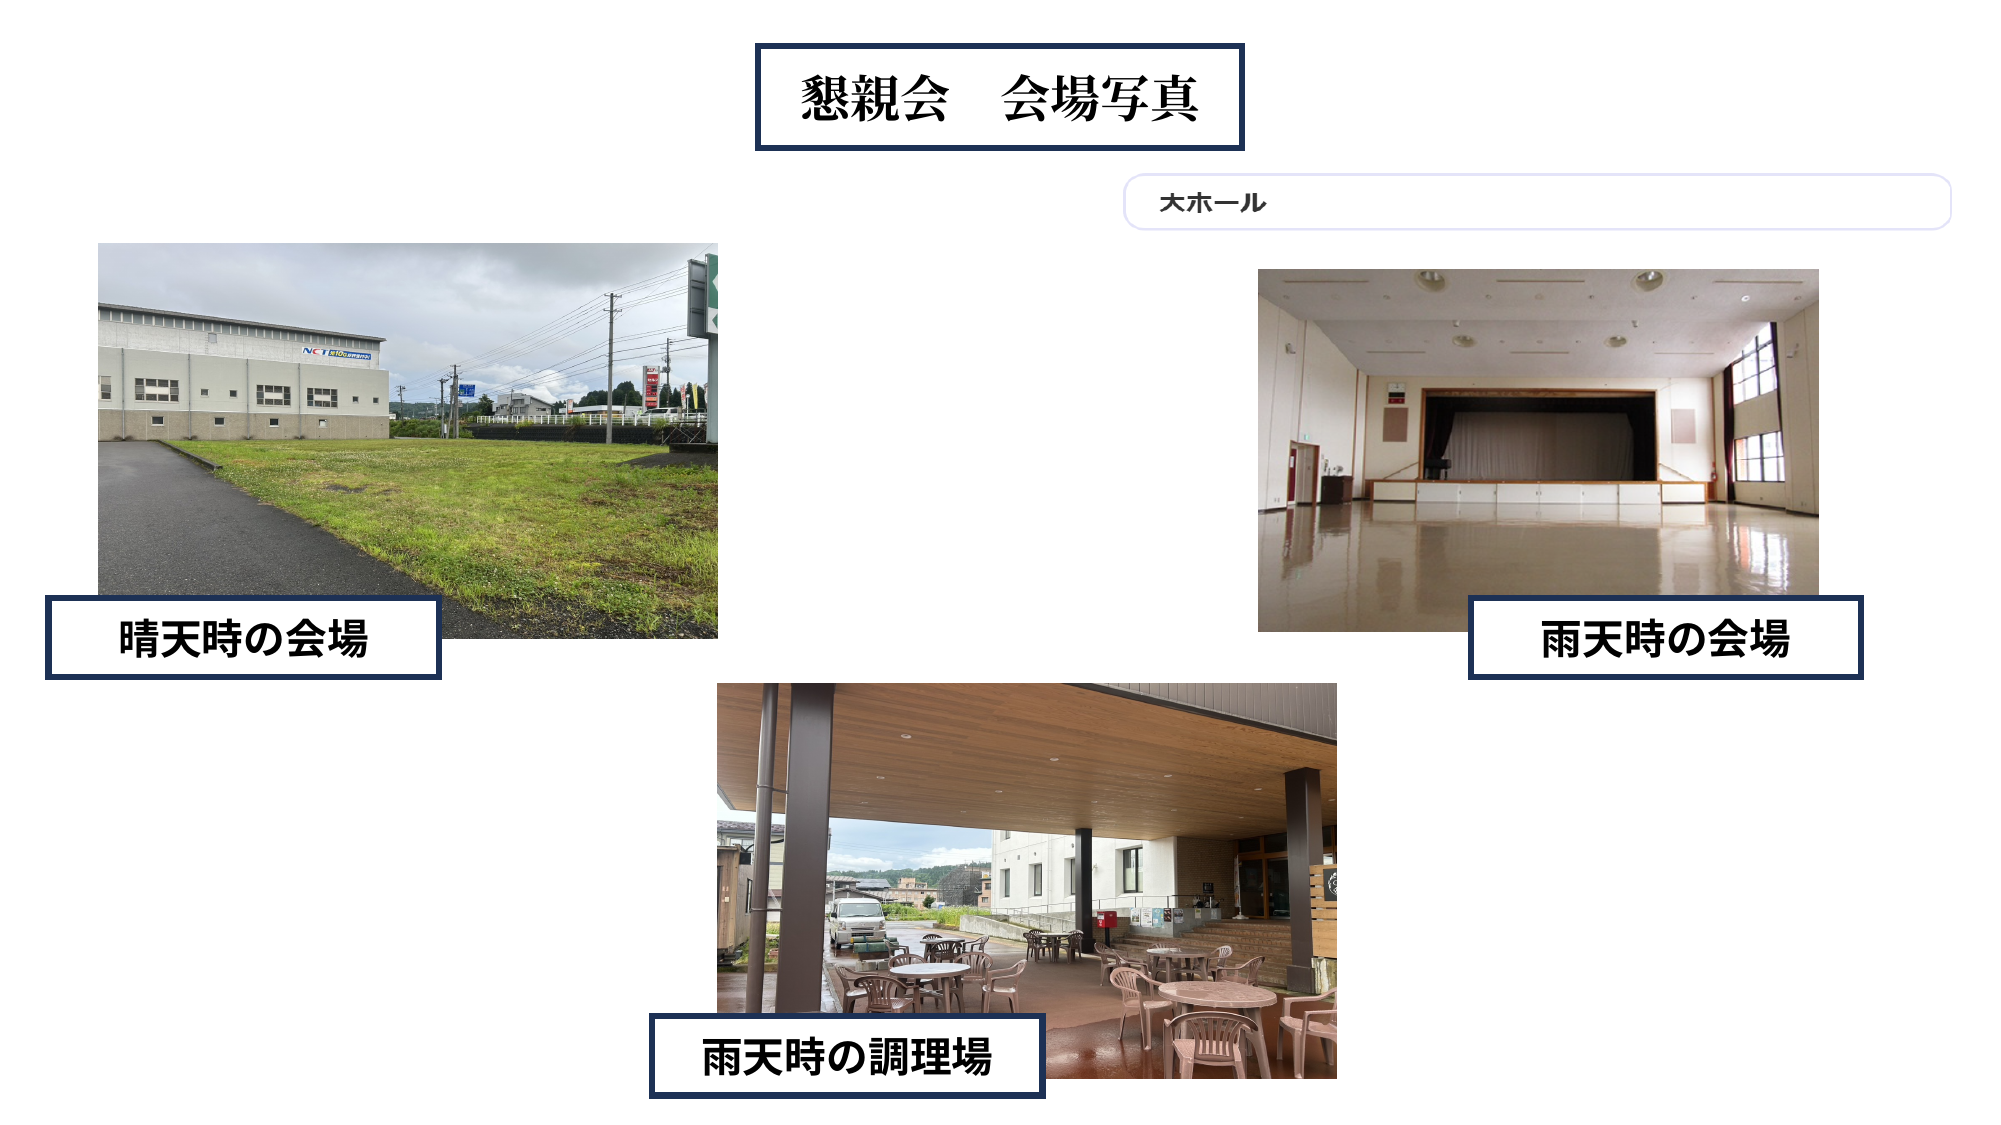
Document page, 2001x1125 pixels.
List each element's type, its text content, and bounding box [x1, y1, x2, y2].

text_box 懇親会 会場写真 [757, 45, 1243, 149]
text_box 雨天時の調理場 [651, 1015, 1044, 1097]
picture [1120, 159, 1952, 651]
picture [98, 243, 718, 639]
text_box 雨天時の会場 [1470, 651, 1862, 678]
picture [717, 683, 1337, 1079]
text_box 晴天時の会場 [48, 597, 440, 678]
